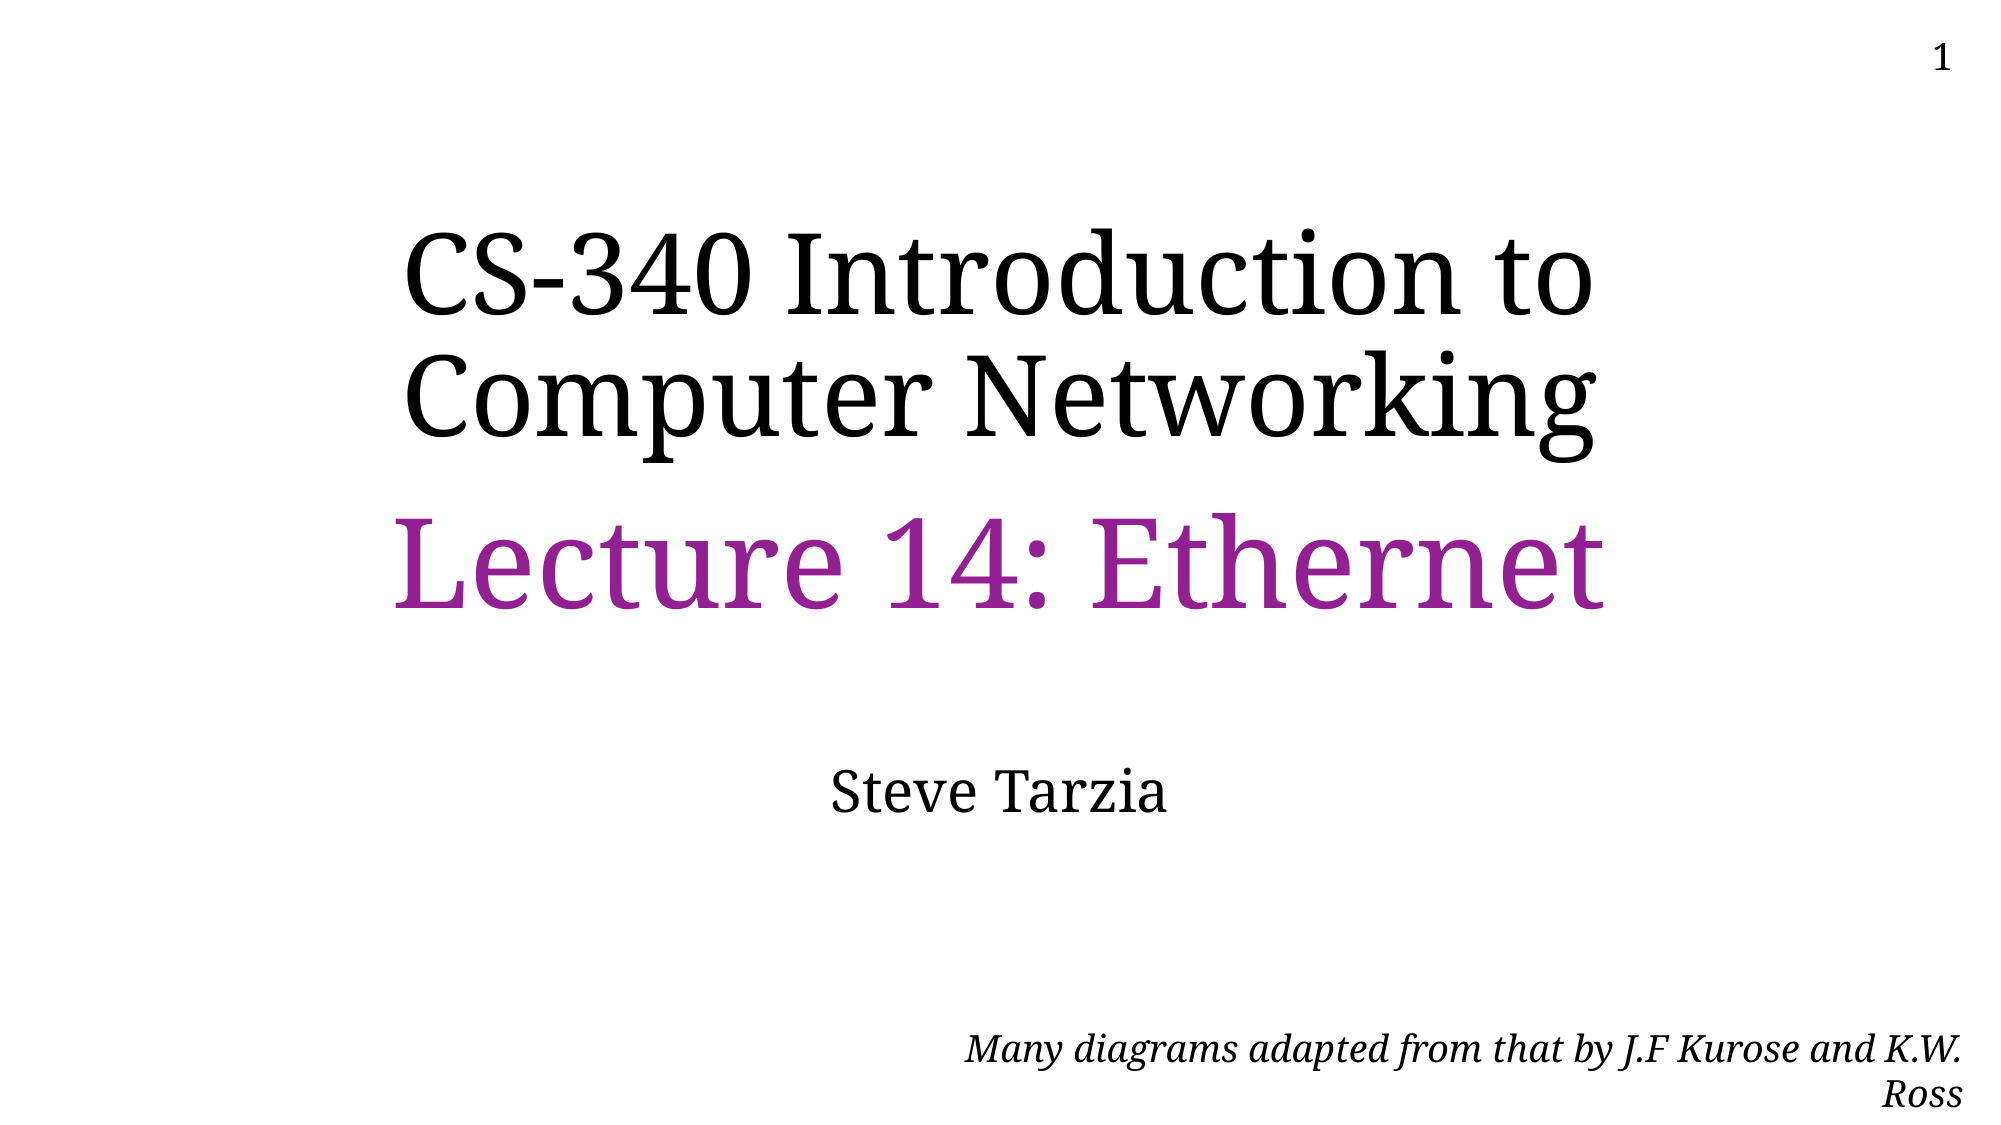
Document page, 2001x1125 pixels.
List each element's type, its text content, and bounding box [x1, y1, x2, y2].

subtitle Steve Tarzia [249, 755, 1750, 942]
text_box Many diagrams adapted from that by J.F Kurose and K.W. Ross [921, 1017, 1979, 1123]
title CS-340 Introduction to Computer Networking Lecture 14: Ethernet [249, 144, 1750, 709]
